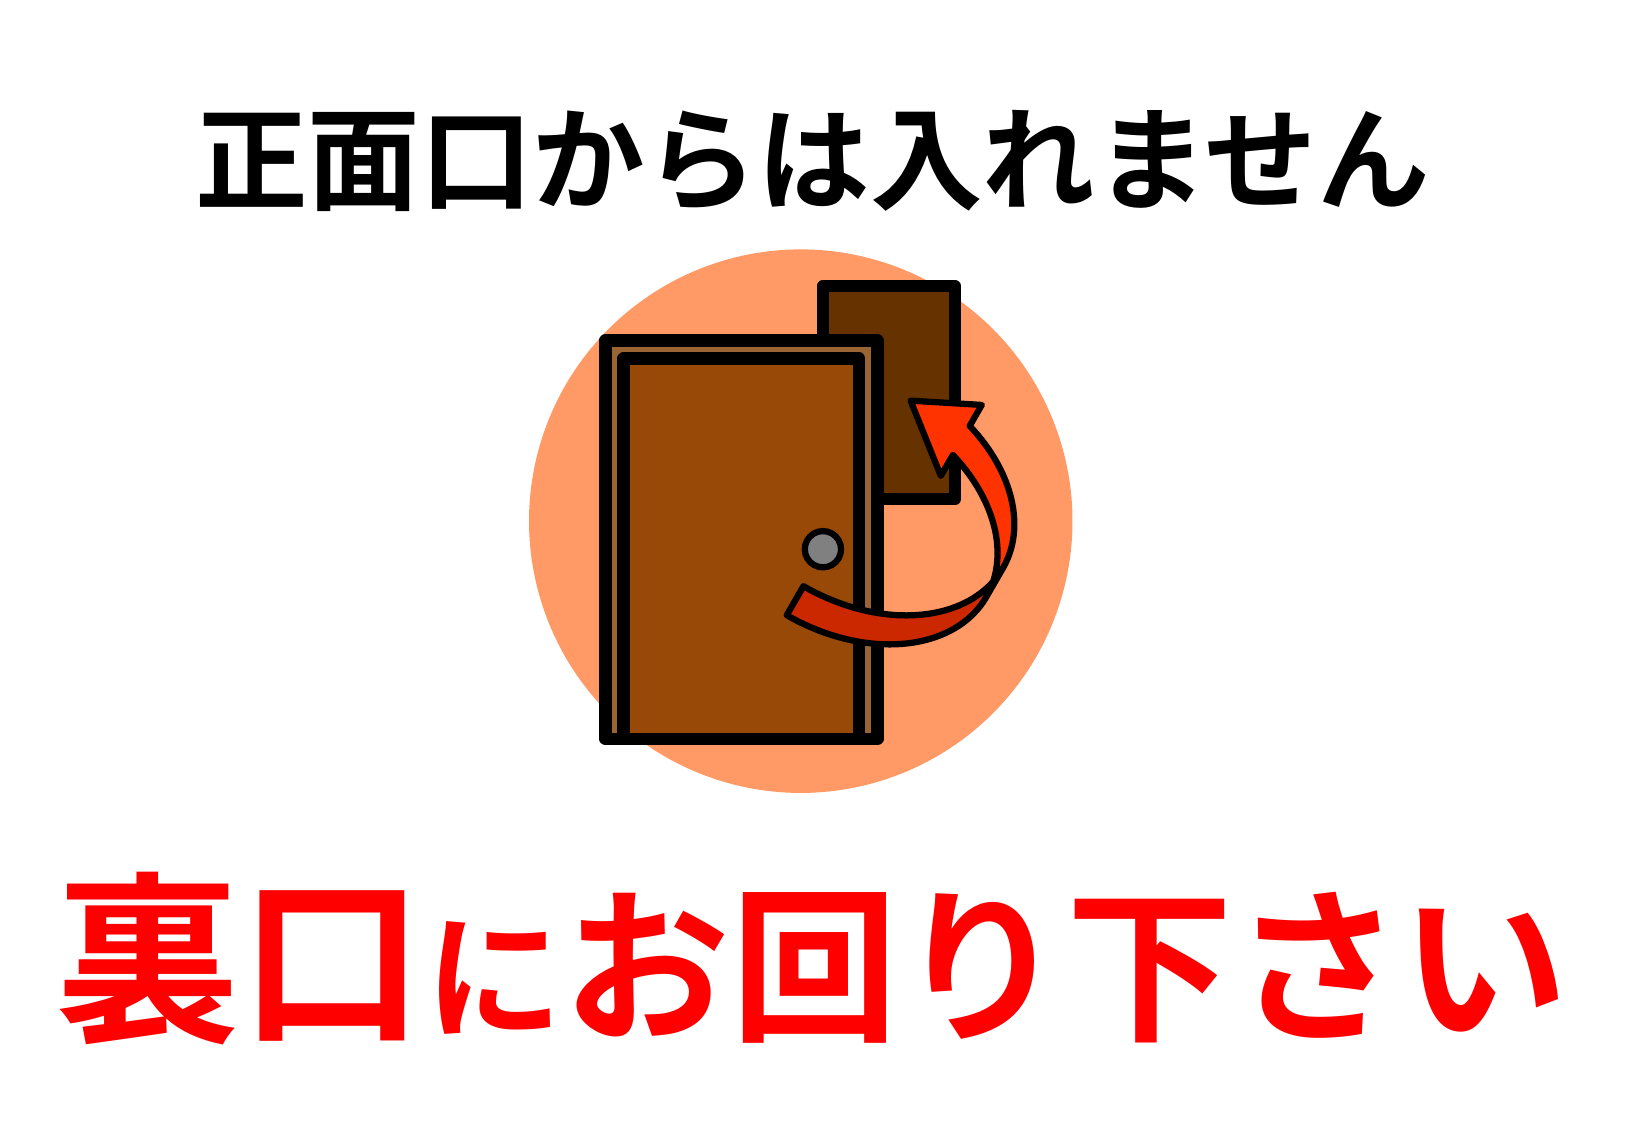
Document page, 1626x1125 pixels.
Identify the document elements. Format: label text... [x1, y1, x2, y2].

text_box 裏口にお回り下さい [0, 838, 1625, 1073]
text_box 正面口からは入れません [0, 81, 1625, 232]
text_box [528, 249, 1073, 794]
